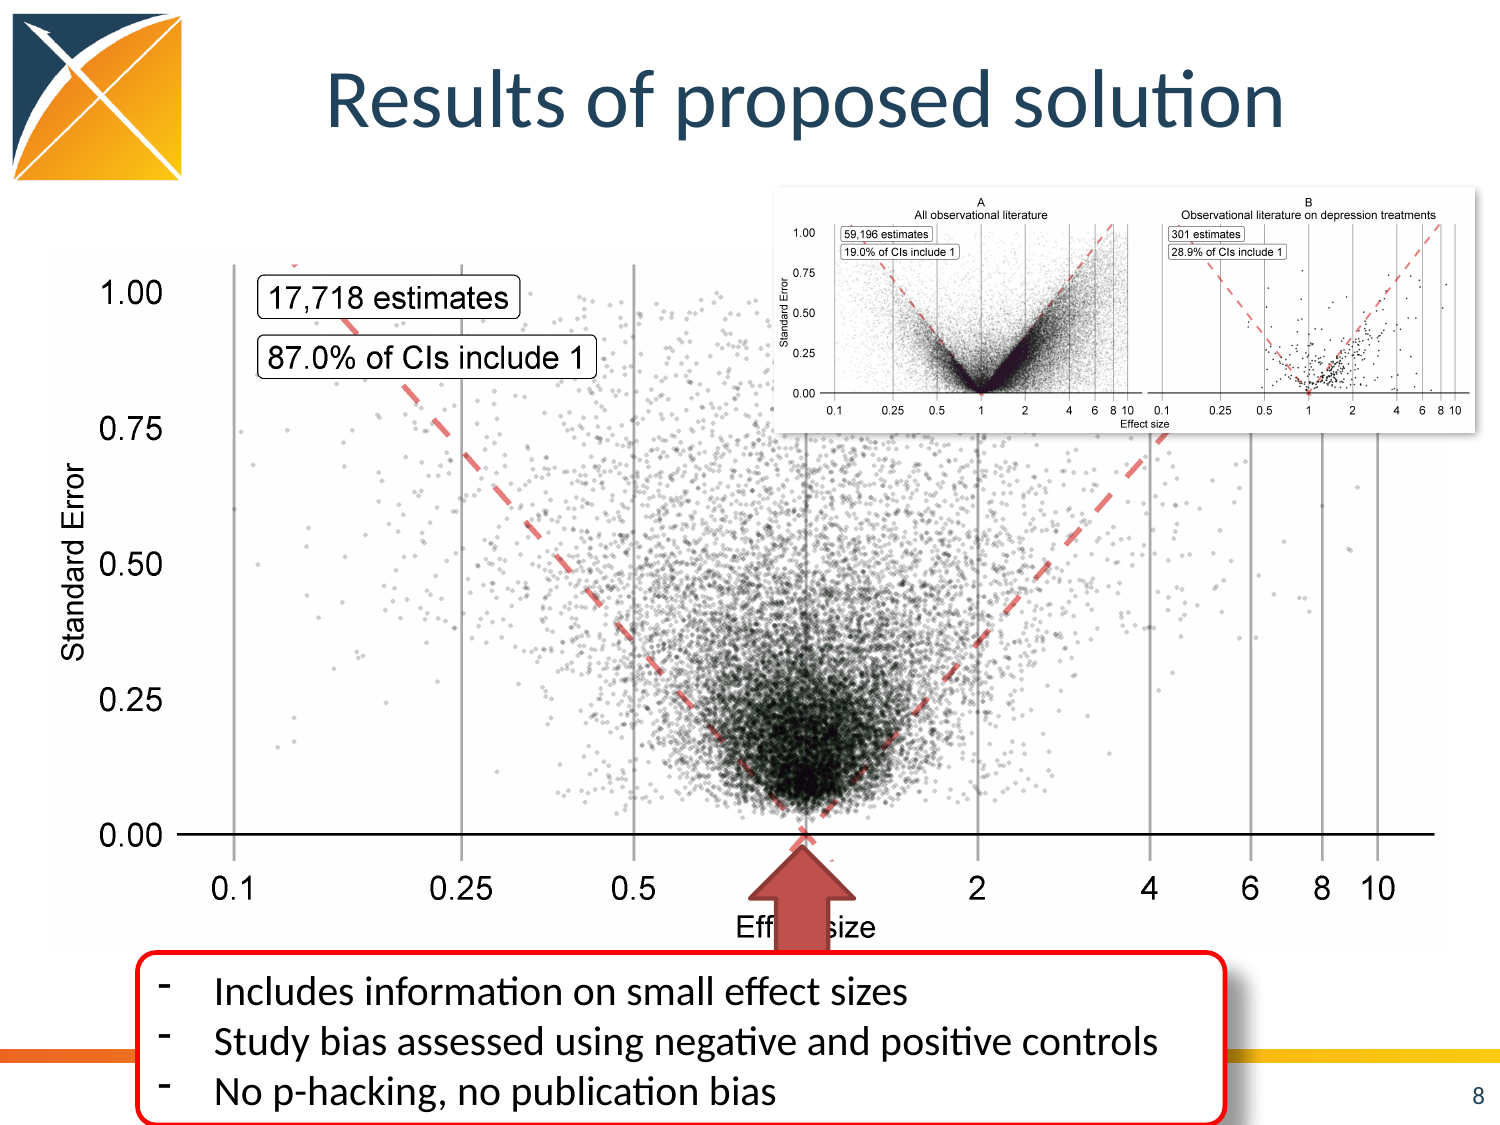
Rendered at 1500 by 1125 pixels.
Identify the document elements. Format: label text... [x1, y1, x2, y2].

slide_number 8 [1259, 1065, 1500, 1125]
text_box Includes information on small effect sizes Study bias assessed using negative and positive controls No p-hacking, no publication bias [135, 961, 1228, 1125]
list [44, 249, 1451, 953]
picture [774, 187, 1476, 433]
title Results of proposed solution [187, 24, 1425, 163]
picture [0, 0, 206, 200]
